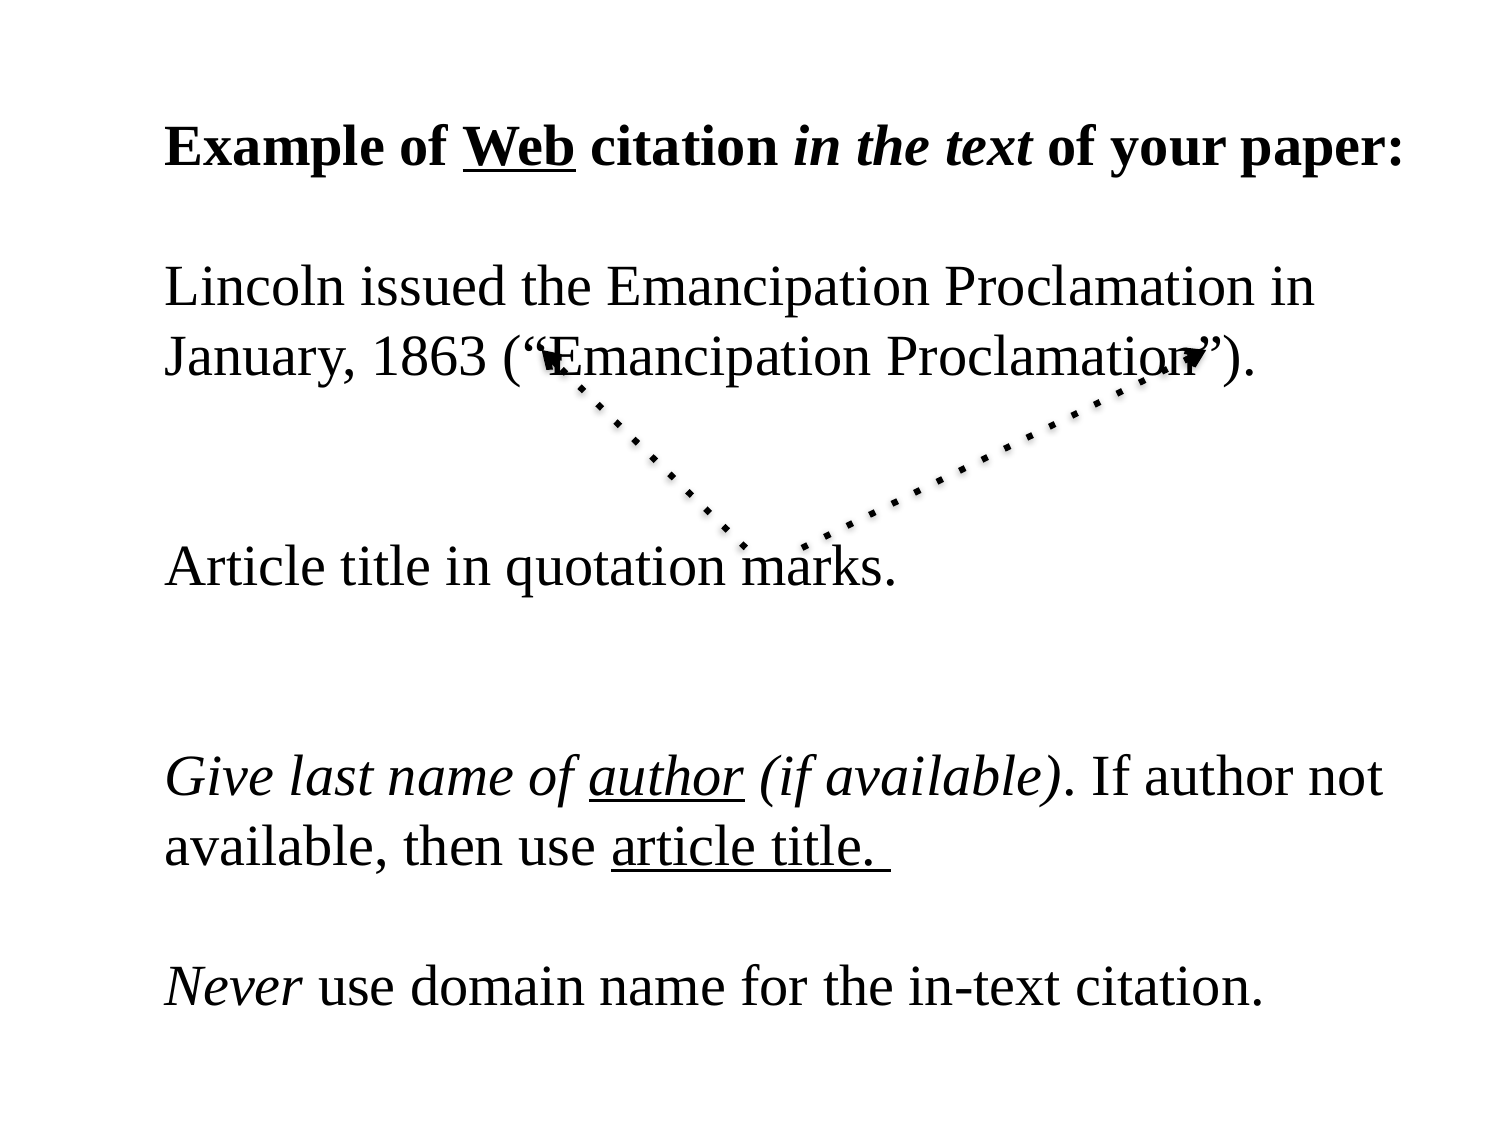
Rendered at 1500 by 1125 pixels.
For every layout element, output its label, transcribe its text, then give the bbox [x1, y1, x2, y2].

text_box Example of Web citation in the text of your paper: Lincoln issued the Emancipation Proclamation in January, 1863 (“Emancipation Proclamation”). Article title in quotation marks. Give last name of author (if available). If author not available, then use article title. Never use domain name for the in-text citation. [149, 99, 1438, 1025]
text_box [801, 349, 1207, 549]
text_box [541, 349, 747, 549]
